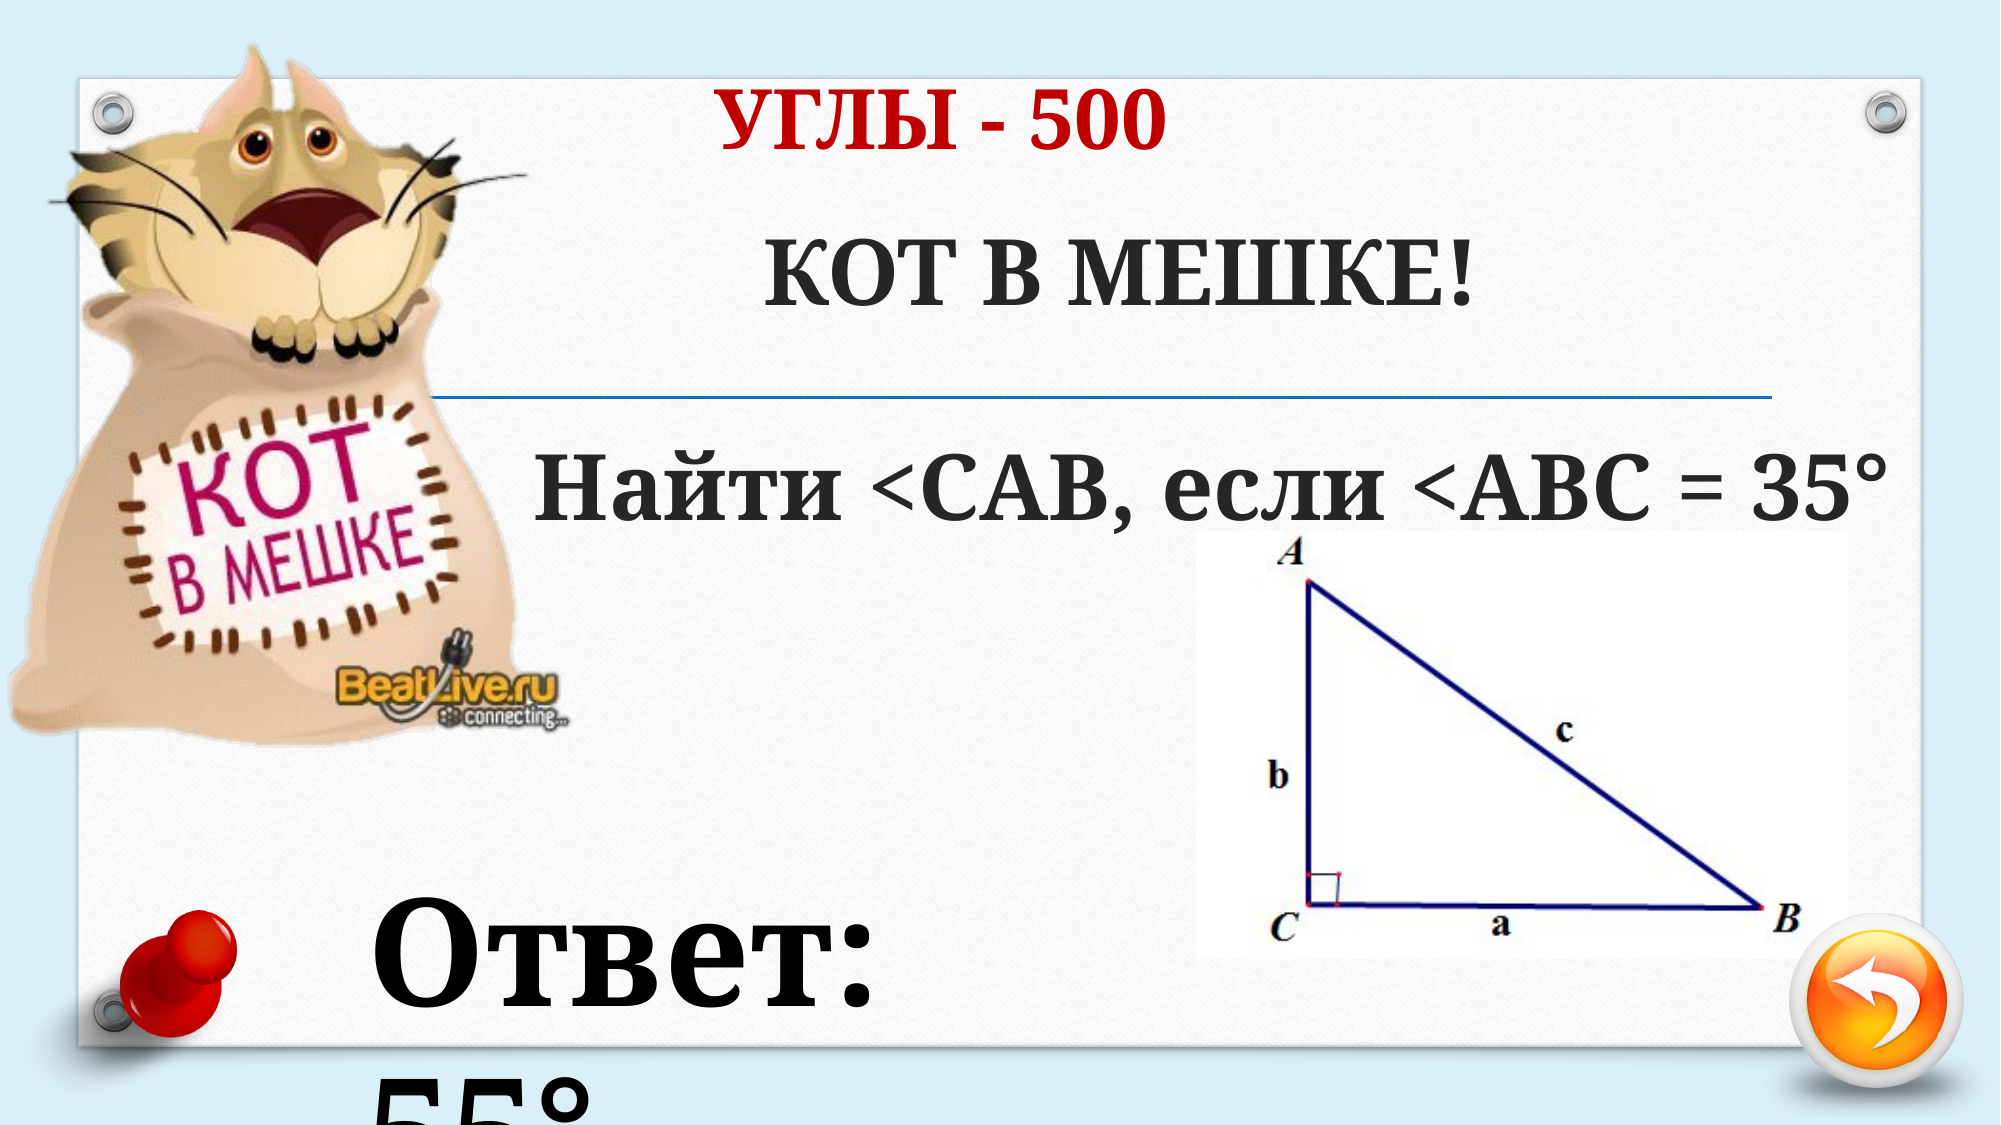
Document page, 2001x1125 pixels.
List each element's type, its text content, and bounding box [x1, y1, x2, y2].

text_box УГЛЫ - 500 [689, 58, 1194, 161]
picture [0, 0, 2000, 1125]
text_box КОТ В МЕШКЕ! [599, 161, 1909, 376]
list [1195, 530, 1849, 960]
title Найти <CAB, если <ABC = 35° [599, 377, 2000, 592]
text_box Ответ: 55° [353, 848, 1117, 1125]
